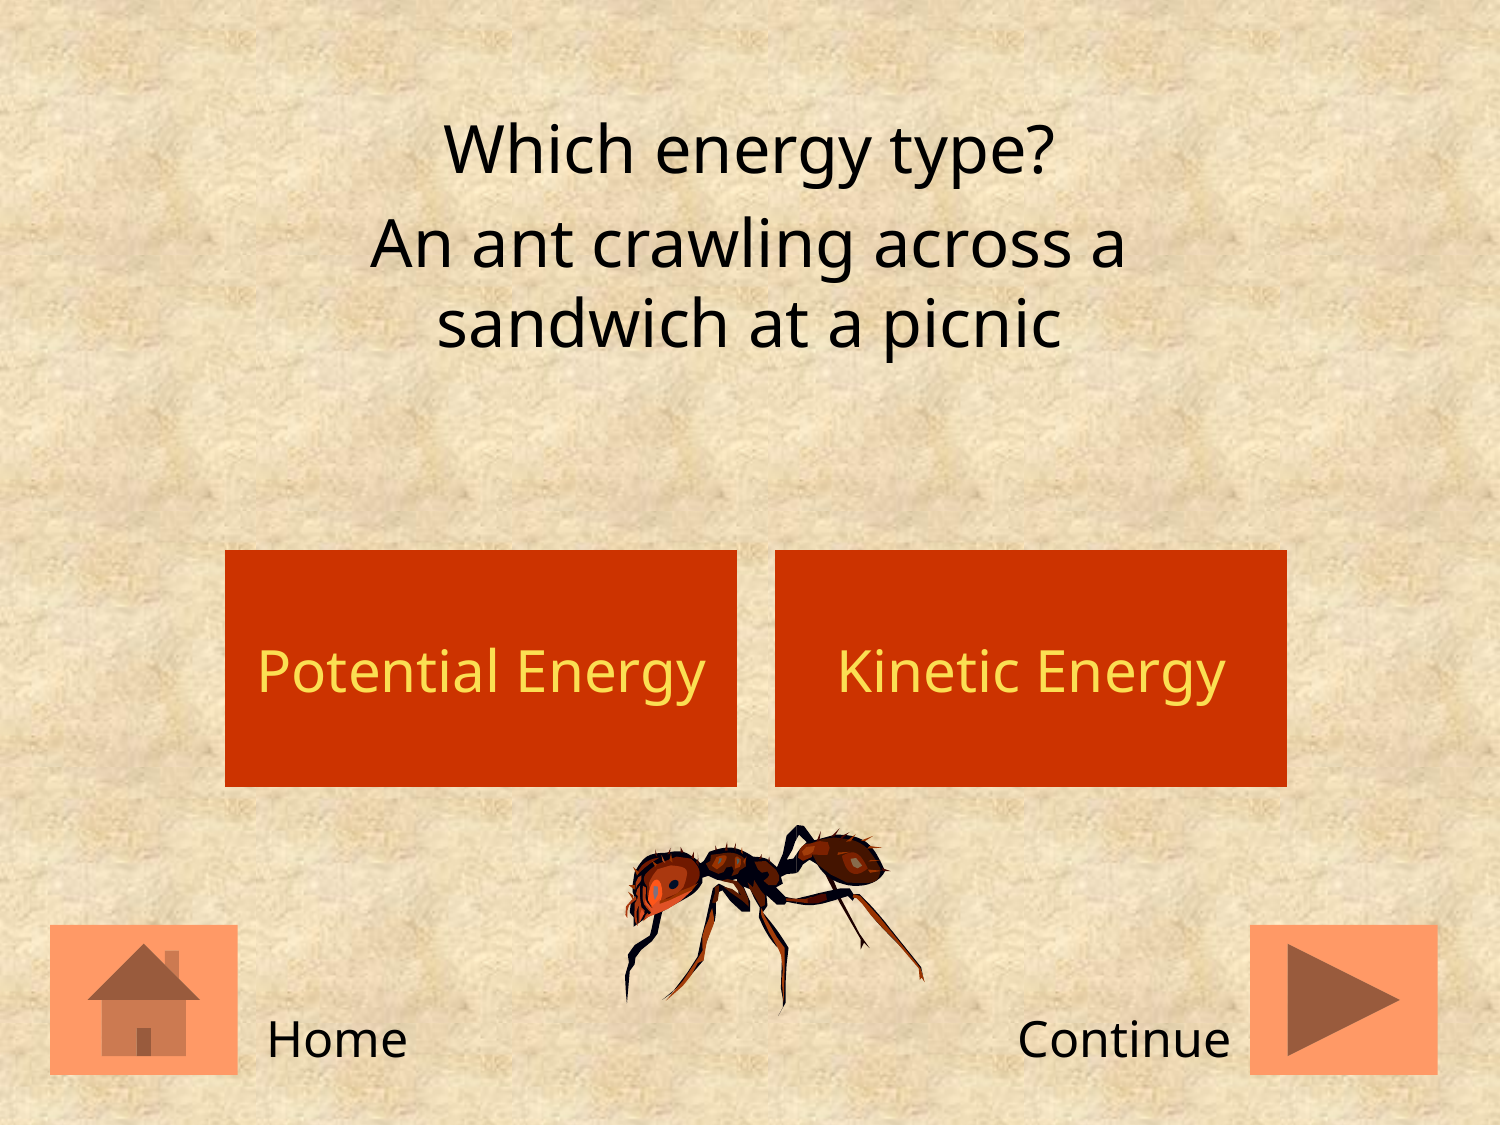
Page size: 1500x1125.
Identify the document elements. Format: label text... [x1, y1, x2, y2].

text_box Home [249, 999, 425, 1075]
text_box Potential Energy [224, 549, 738, 788]
text_box Which energy type? An ant crawling across a sandwich at a picnic [224, 99, 1275, 388]
picture [0, 0, 1500, 1125]
text_box [50, 924, 238, 1075]
text_box Continue [999, 999, 1250, 1075]
text_box Kinetic Energy [774, 549, 1288, 788]
text_box [1250, 924, 1438, 1075]
